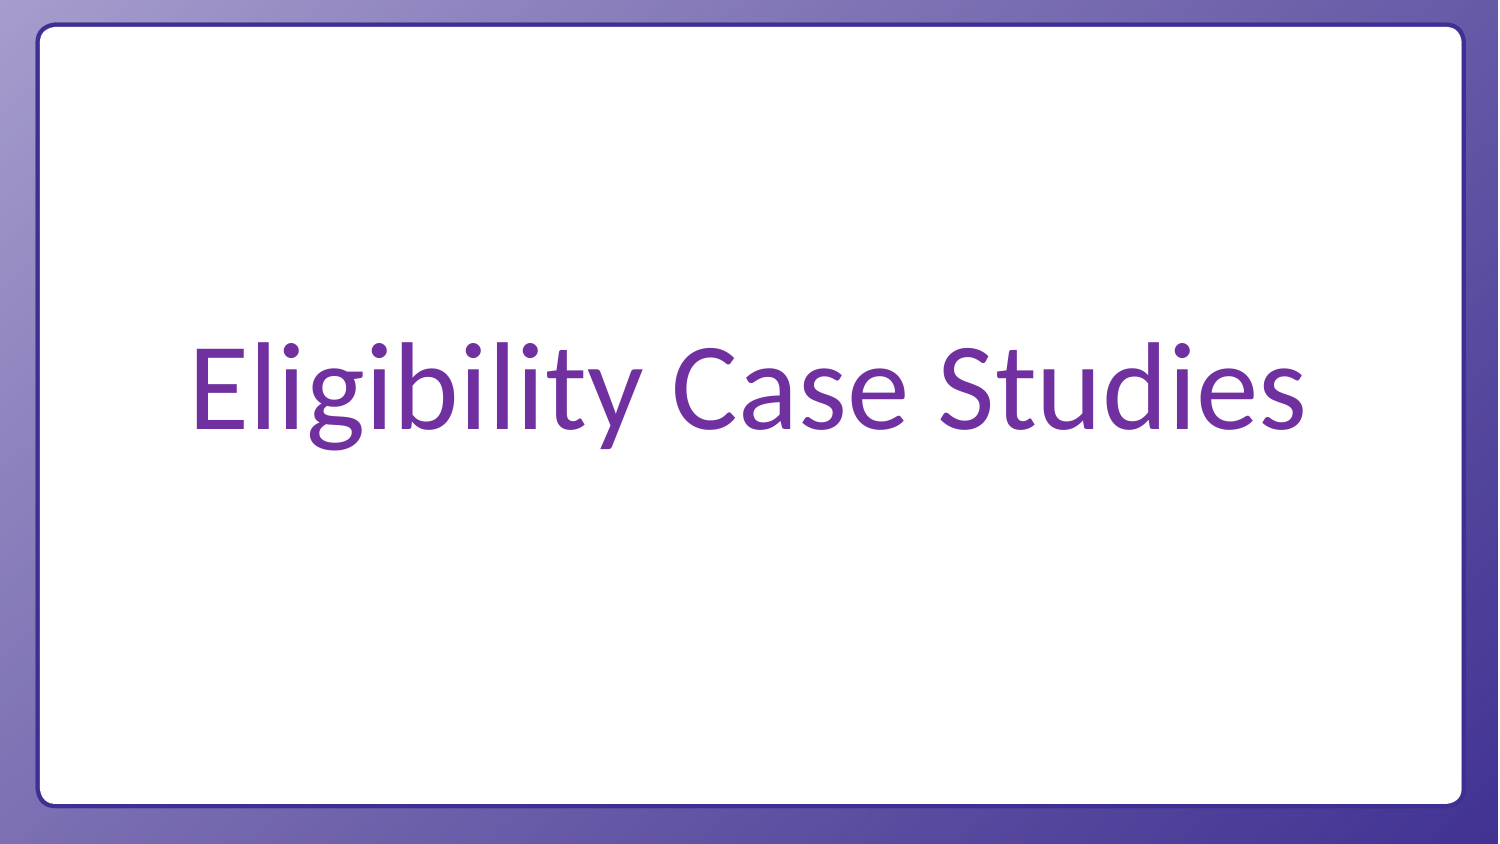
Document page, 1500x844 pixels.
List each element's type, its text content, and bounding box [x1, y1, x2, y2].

text_box Eligibility Case Studies [38, 297, 1460, 462]
picture [0, 0, 1498, 844]
